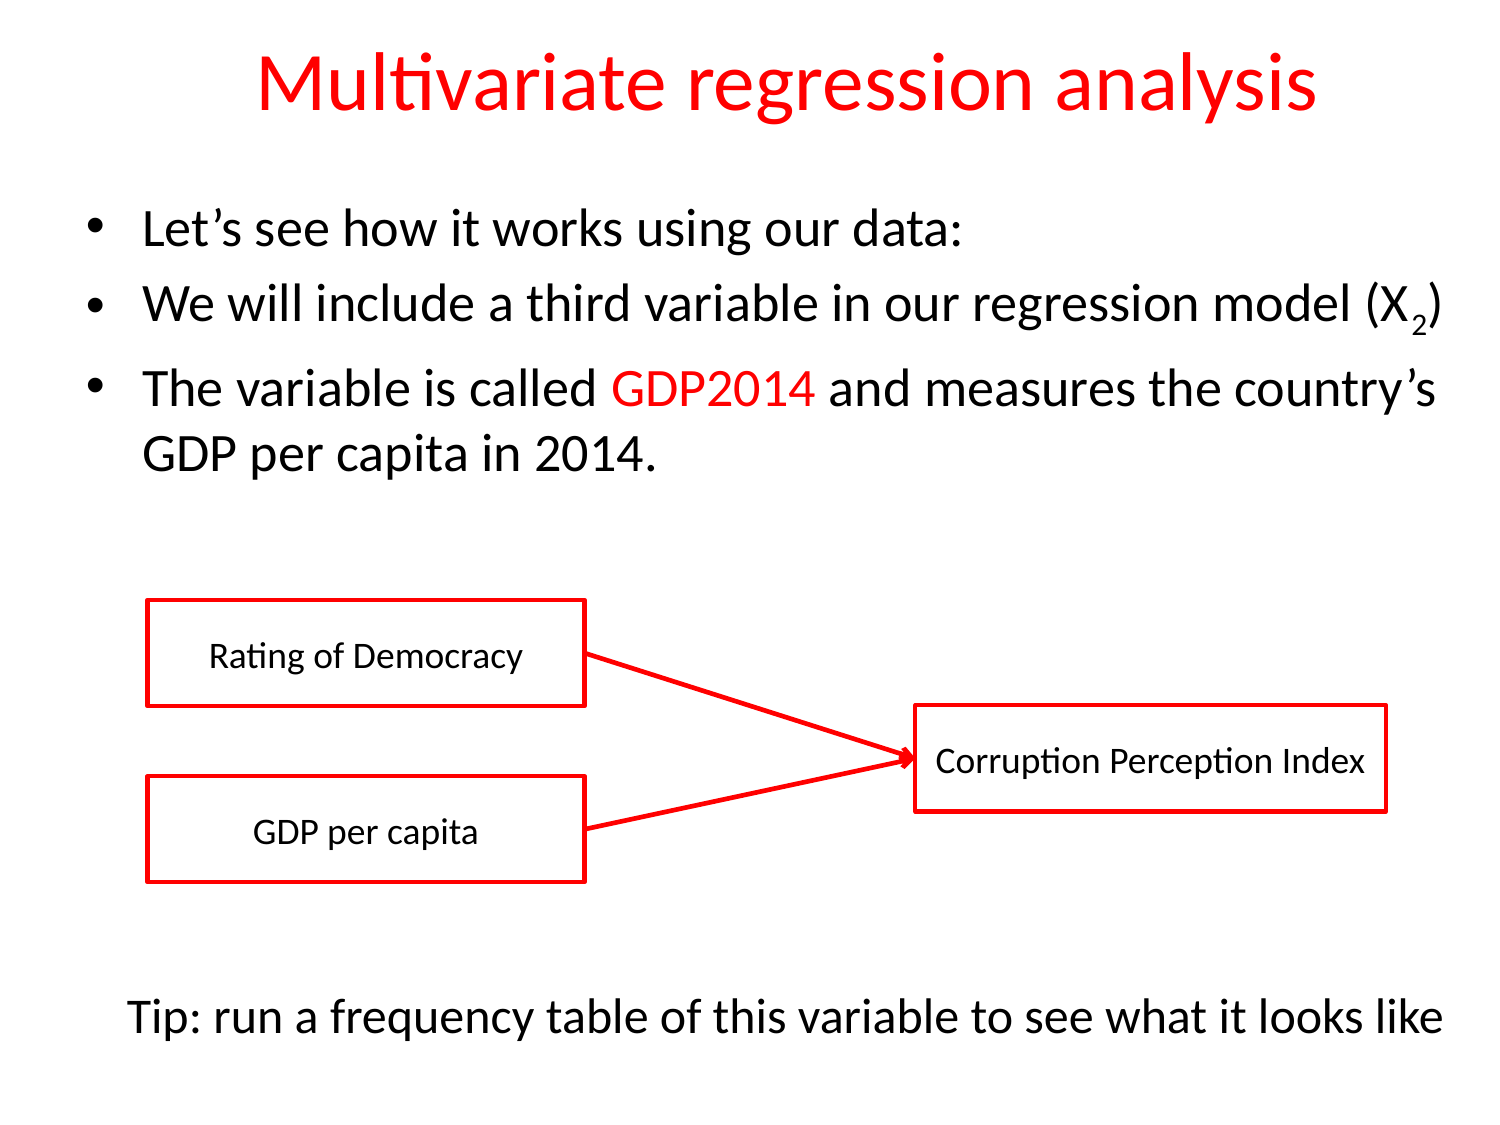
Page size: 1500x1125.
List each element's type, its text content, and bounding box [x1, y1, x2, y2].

list Let’s see how it works using our data: We will include a third variable in our regression model (X2) The variable is called GDP2014 and measures the country’s GDP per capita in 2014. [70, 184, 1477, 1012]
text_box Tip: run a frequency table of this variable to see what it looks like [112, 975, 1489, 1051]
text_box Rating of Democracy [145, 598, 587, 708]
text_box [584, 758, 916, 830]
text_box GDP per capita [145, 774, 587, 884]
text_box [584, 652, 916, 758]
text_box Corruption Perception Index [919, 703, 1388, 814]
text_box Multivariate regression analysis [112, 0, 1463, 172]
